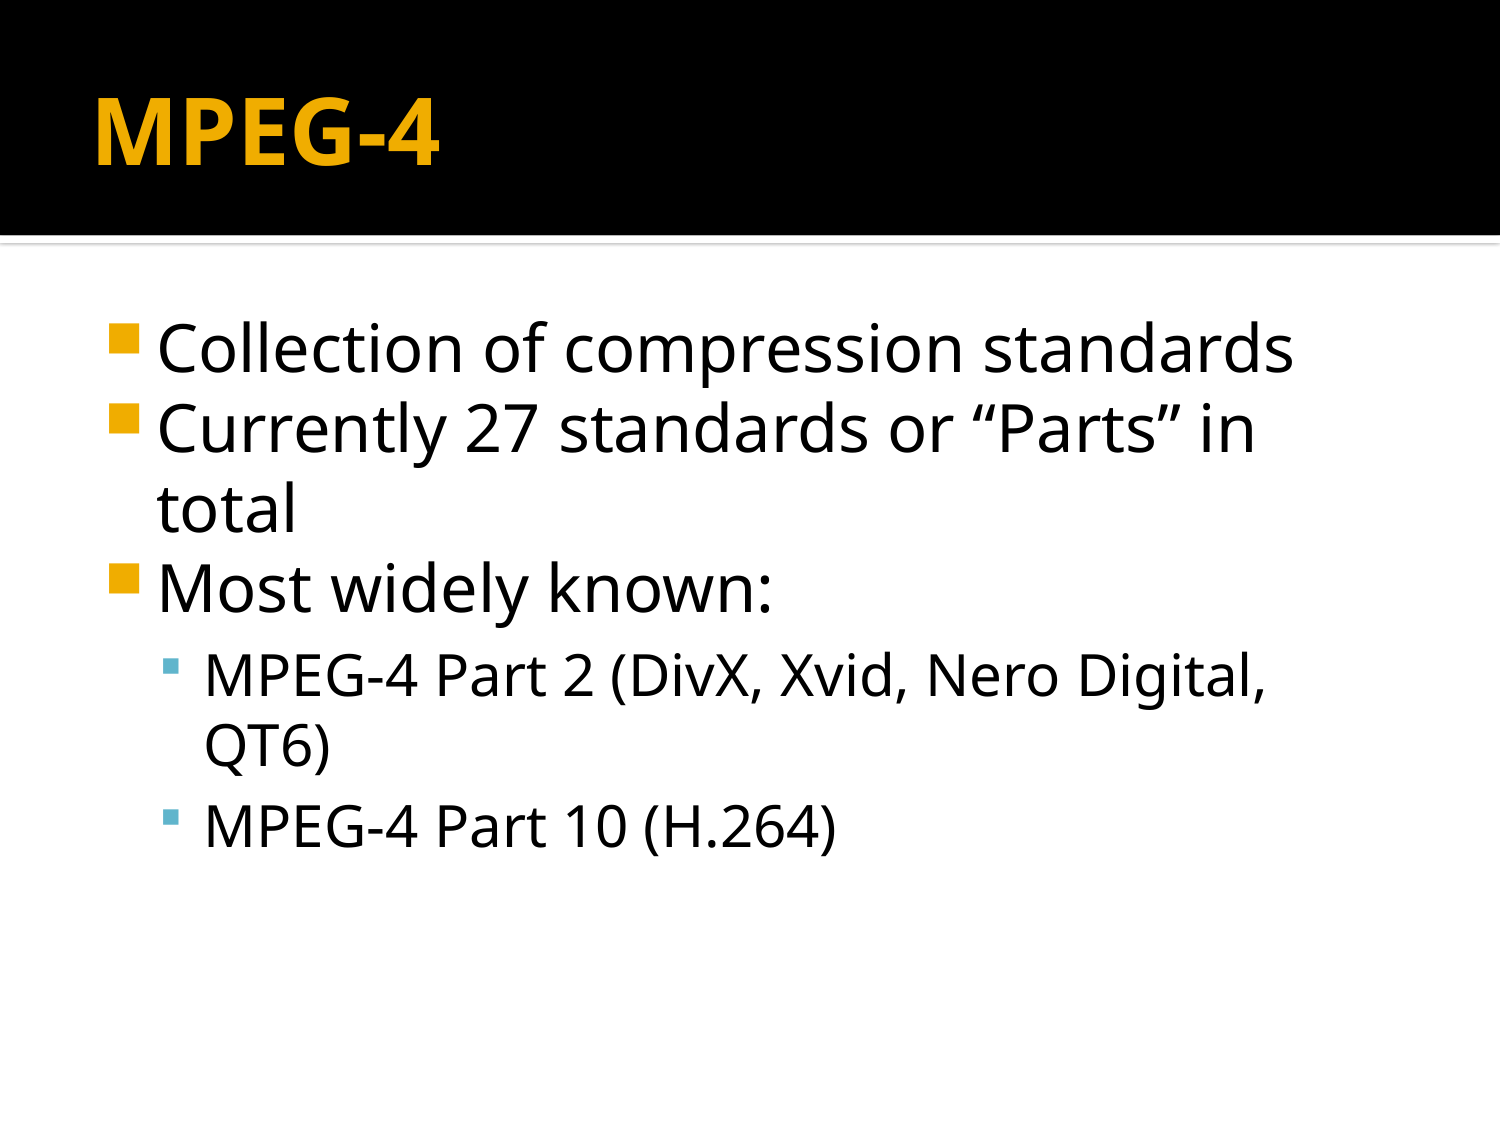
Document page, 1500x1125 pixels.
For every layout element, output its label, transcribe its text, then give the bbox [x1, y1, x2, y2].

list Collection of compression standards Currently 27 standards or “Parts” in total Most widely known: MPEG-4 Part 2 (DivX, Xvid, Nero Digital, QT6) MPEG-4 Part 10 (H.264) [75, 291, 1425, 1050]
title MPEG-4 [75, 25, 1425, 231]
